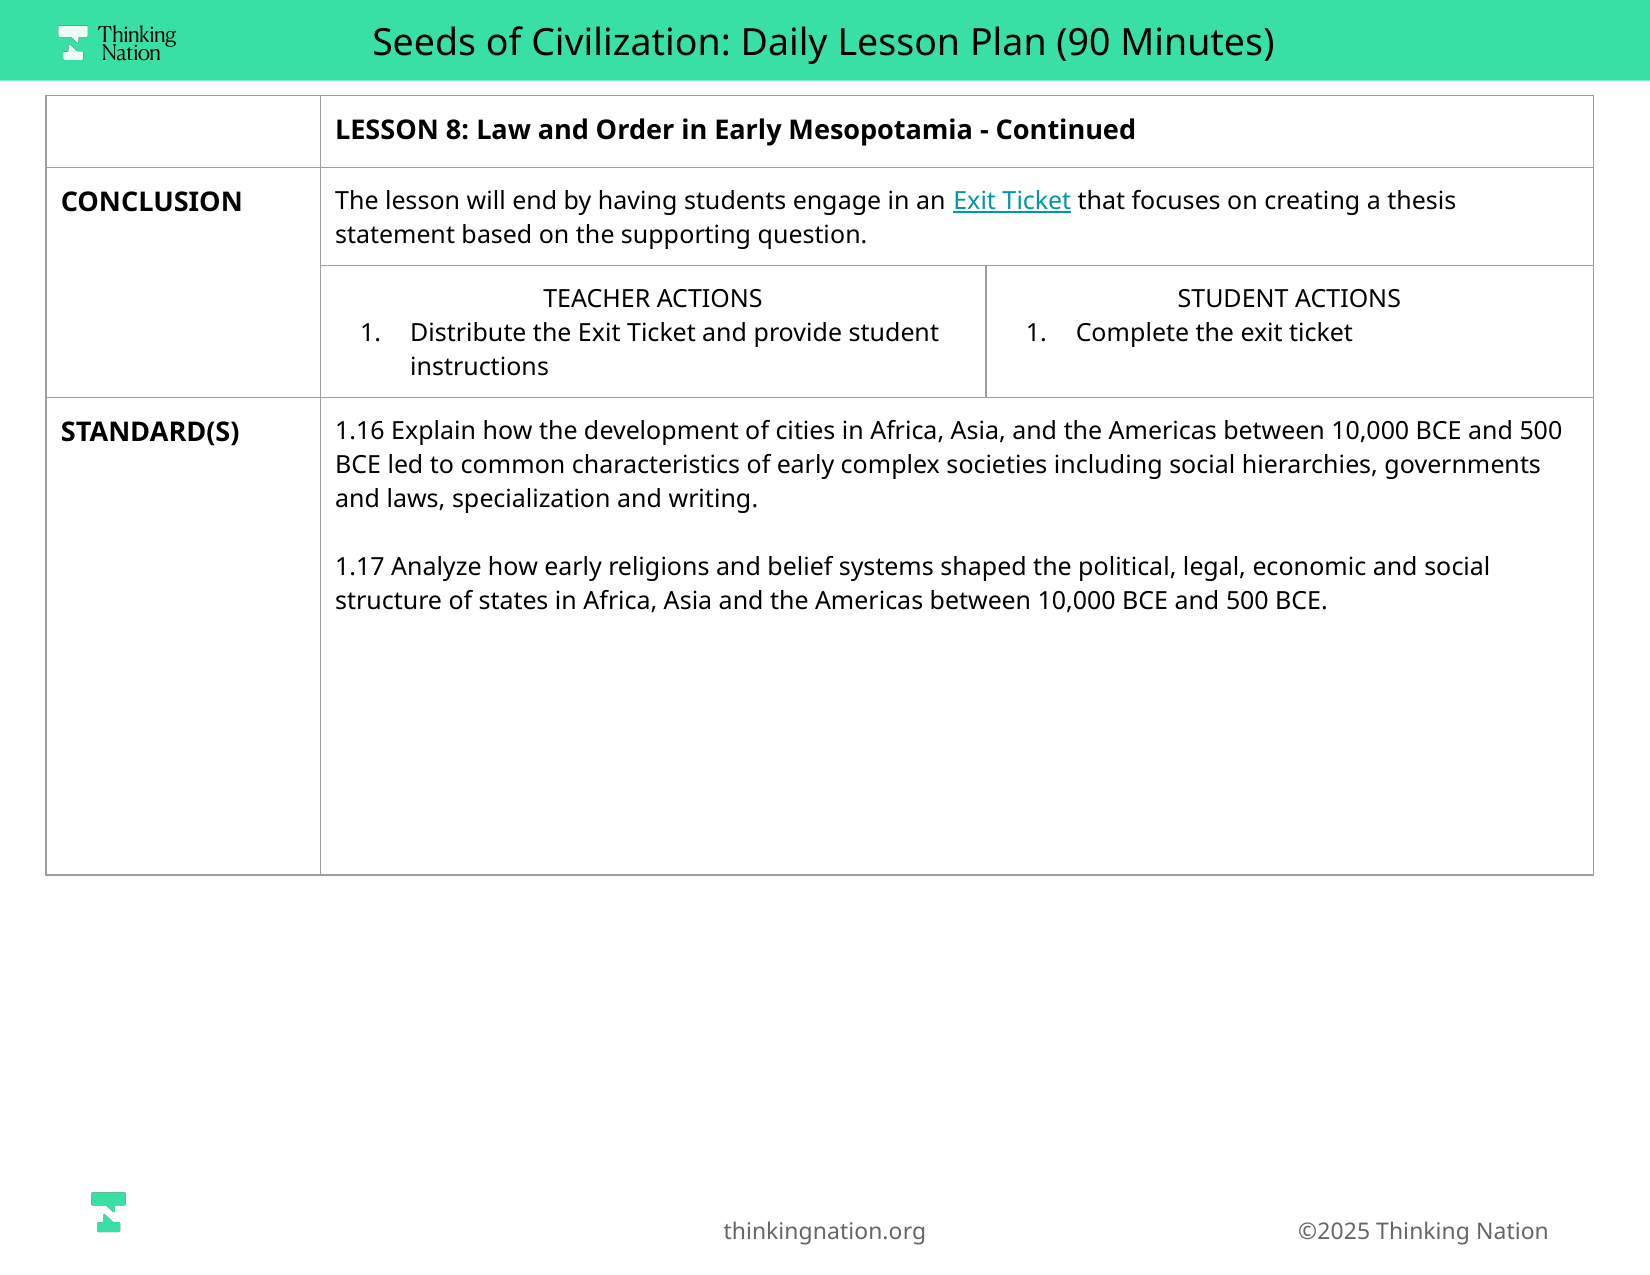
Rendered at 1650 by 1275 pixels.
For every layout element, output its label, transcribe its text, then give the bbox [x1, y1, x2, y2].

text_box Seeds of Civilization: Daily Lesson Plan (90 Minutes) [0, 0, 1650, 81]
text_box thinkingnation.org [629, 1200, 1021, 1240]
table_cell STUDENT ACTIONS Complete the exit ticket [987, 266, 1593, 397]
table_cell 1.16 Explain how the development of cities in Africa, Asia, and the Americas between 10,000 BCE and 500 BCE led to common characteristics of early complex societies including social hierarchies, governments and laws, specialization and writing. 1.17 Analyze how early religions and belief systems shaped the political, legal, economic and social structure of states in Africa, Asia and the Americas between 10,000 BCE and 500 BCE. [321, 398, 1593, 874]
table_cell CONCLUSION [47, 168, 320, 397]
table_header LESSON 8: Law and Order in Early Mesopotamia - Continued [321, 96, 1593, 167]
table_cell STANDARD(S) [47, 398, 320, 874]
picture [45, 14, 180, 85]
table_cell TEACHER ACTIONS Distribute the Exit Ticket and provide student instructions [321, 266, 985, 397]
table_header [47, 96, 320, 167]
table_cell The lesson will end by having students engage in an Exit Ticket that focuses on creating a thesis statement based on the supporting question. [321, 168, 1593, 265]
picture [80, 1184, 136, 1240]
text_box ©2025 Thinking Nation [1174, 1200, 1566, 1240]
